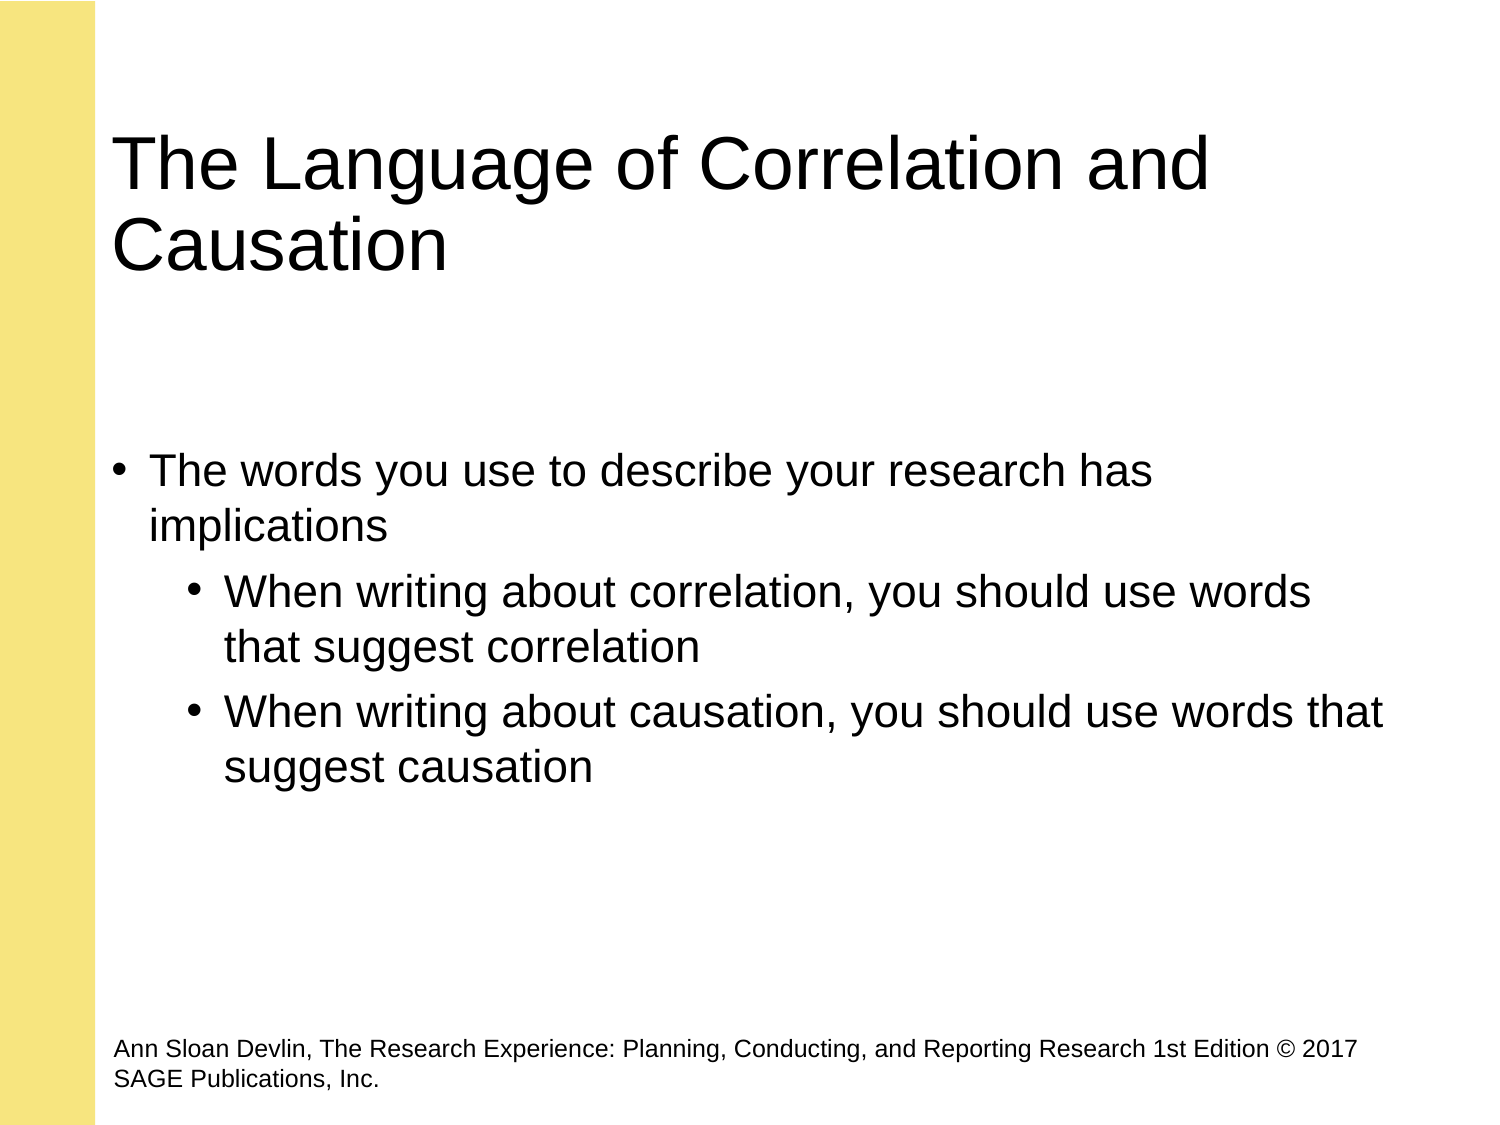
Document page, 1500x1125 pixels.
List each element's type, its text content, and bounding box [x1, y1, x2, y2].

list The words you use to describe your research has implications When writing about correlation, you should use words that suggest correlation When writing about causation, you should use words that suggest causation [96, 433, 1409, 812]
picture [0, 1, 96, 1125]
title The Language of Correlation and Causation [96, 123, 1290, 287]
